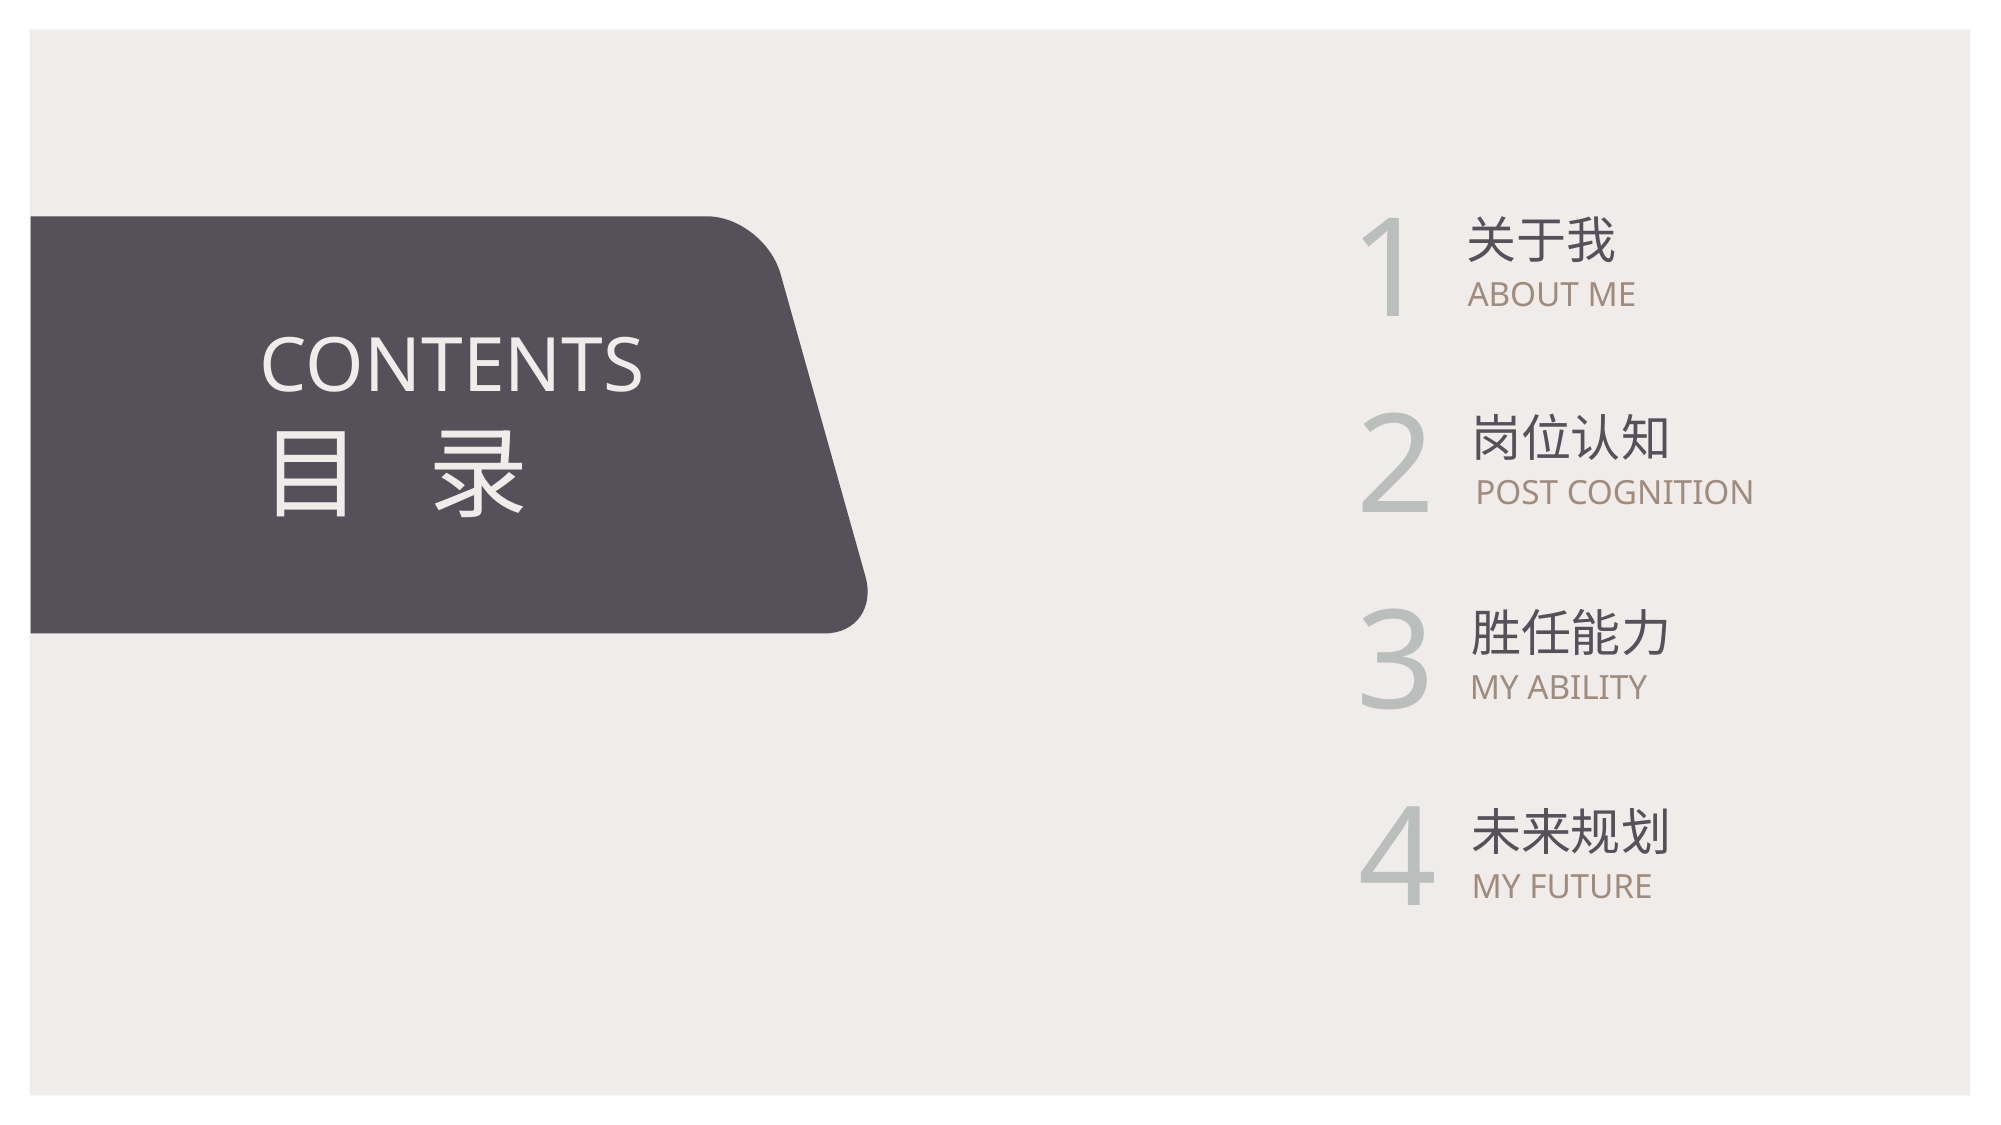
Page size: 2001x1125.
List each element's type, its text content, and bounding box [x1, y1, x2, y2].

text_box MY FUTURE [1456, 858, 1668, 913]
text_box ABOUT ME [1452, 265, 1652, 321]
text_box 4 [1344, 760, 1453, 941]
text_box MY ABILITY [1455, 659, 1663, 714]
text_box 岗位认知 [1456, 398, 1686, 474]
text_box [234, 309, 671, 539]
text_box 胜任能力 [1456, 594, 1686, 670]
text_box 2 [1341, 367, 1451, 548]
text_box 关于我 [1452, 200, 1632, 265]
text_box [30, 216, 868, 634]
text_box POST COGNITION [1460, 463, 1770, 519]
text_box 3 [1341, 564, 1450, 744]
text_box 未来规划 [1456, 792, 1686, 868]
text_box 1 [1336, 171, 1445, 351]
